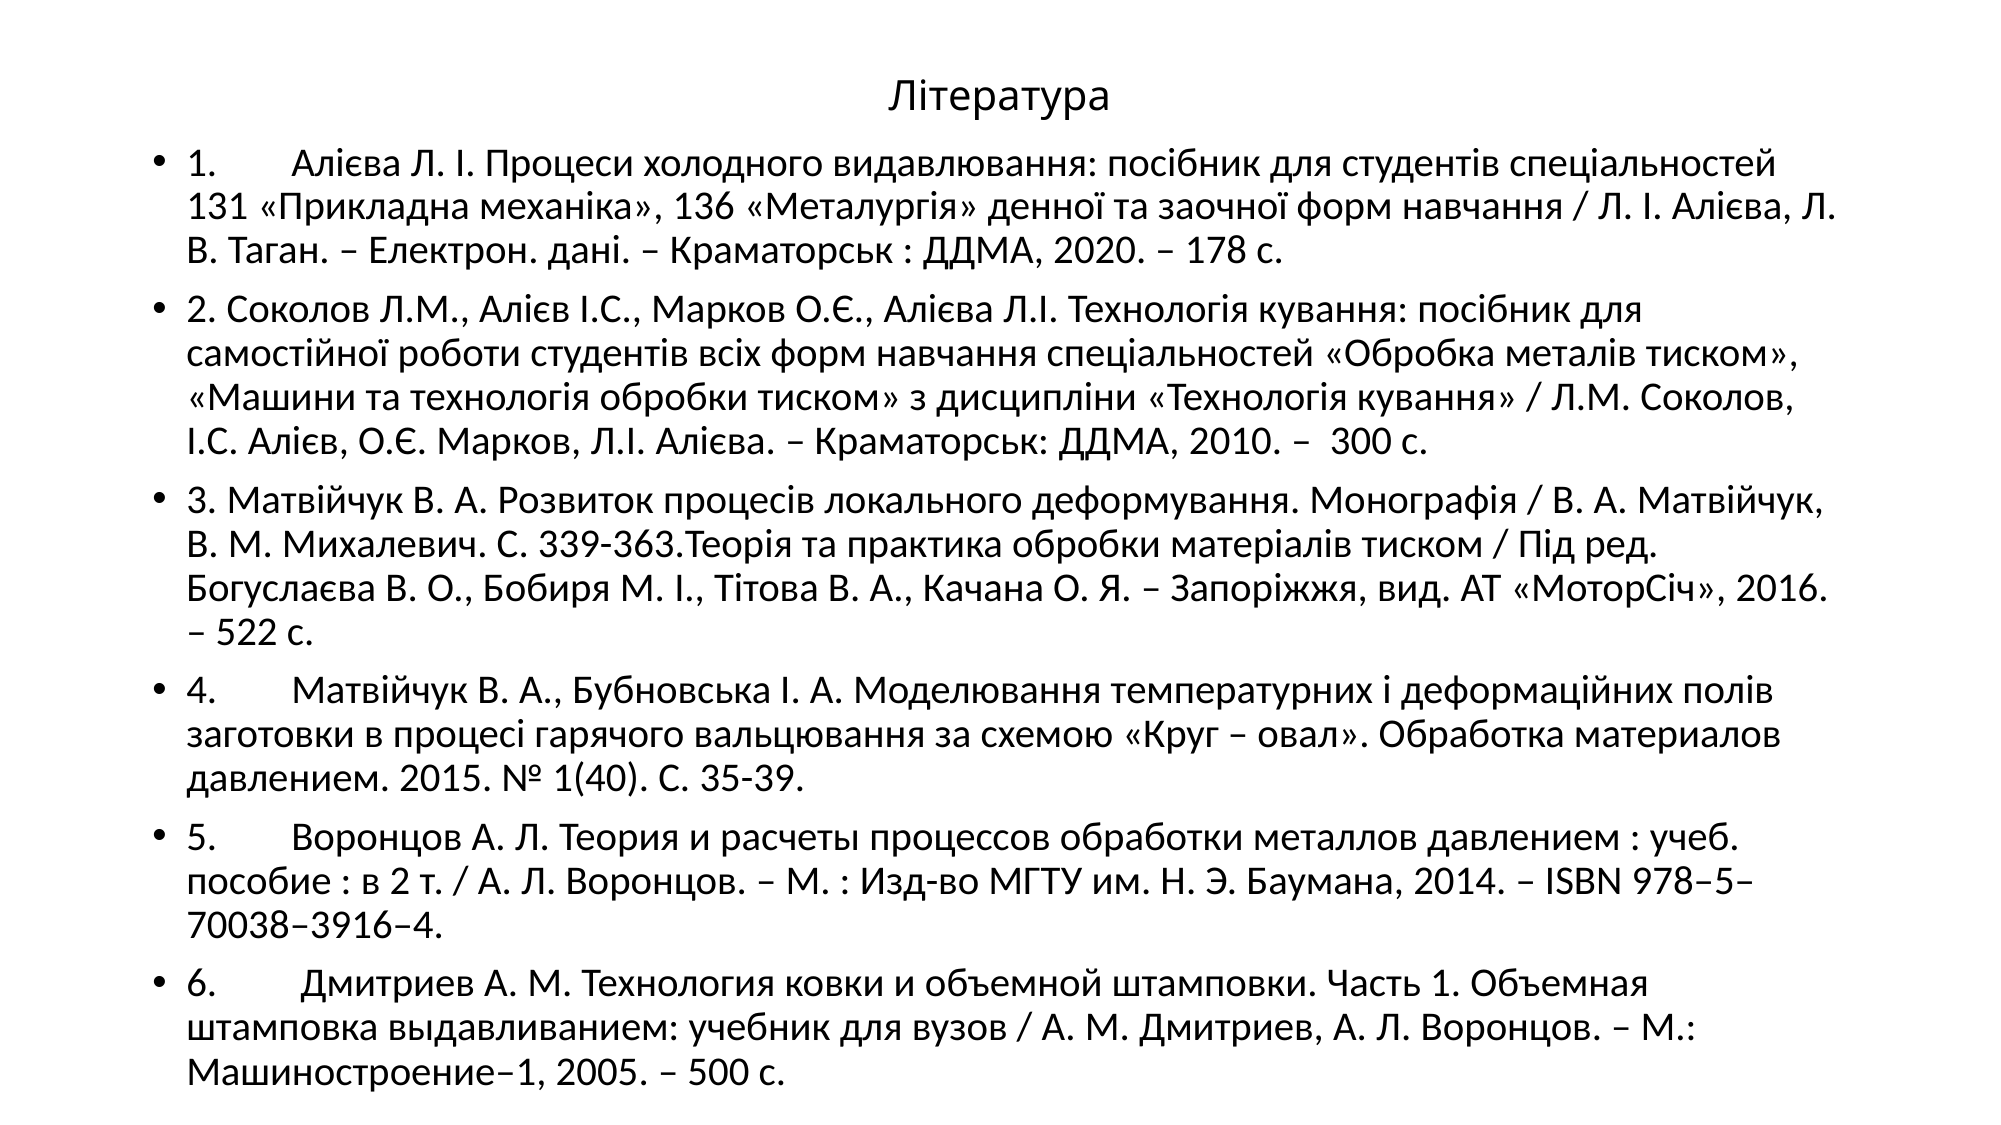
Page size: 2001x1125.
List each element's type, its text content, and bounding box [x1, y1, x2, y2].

title Література [137, 59, 1863, 133]
list 1. Алієва Л. І. Процеси холодного видавлювання: посібник для студентів спеціальностей 131 «Прикладна механіка», 136 «Металургія» денної та заочної форм навчання / Л. І. Алієва, Л. В. Таган. – Електрон. дані. – Краматорськ : ДДМА, 2020. – 178 с. 2. Соколов Л.М., Алієв І.С., Марков О.Є., Алієва Л.І. Технологія кування: посібник для самостійної роботи студентів всіх форм навчання спеціальностей «Обробка металів тиском», «Машини та технологія обробки тиском» з дисципліни «Технологія кування» / Л.М. Соколов, І.С. Алієв, О.Є. Марков, Л.І. Алієва. – Краматорськ: ДДМА, 2010. – 300 с. 3. Матвійчук В. А. Розвиток процесів локального деформування. Монографія / В. А. Матвійчук, В. М. Михалевич. С. 339-363.Теорія та практика обробки матеріалів тиском / Під ред. Богуслаєва В. О., Бобиря М. І., Тітова В. А., Качана О. Я. – Запоріжжя, вид. АТ «МоторСіч», 2016. – 522 с. 4. Матвійчук В. А., Бубновська І. А. Моделювання температурних і деформаційних полів заготовки в процесі гарячого вальцювання за схемою «Круг – овал». Обработка материалов давлением. 2015. № 1(40). С. 35-39. 5. Воронцов А. Л. Теория и расчеты процессов обработки металлов давлением : учеб. пособие : в 2 т. / А. Л. Воронцов. – М. : Изд-во МГТУ им. Н. Э. Баумана, 2014. – ISBN 978–5–70038–3916–4. 6. Дмитриев А. М. Технология ковки и объемной штамповки. Часть 1. Объемная штамповка выдавливанием: учебник для вузов / А. М. Дмитриев, А. Л. Воронцов. – М.: Машиностроение–1, 2005. – 500 с. [137, 133, 1863, 1103]
